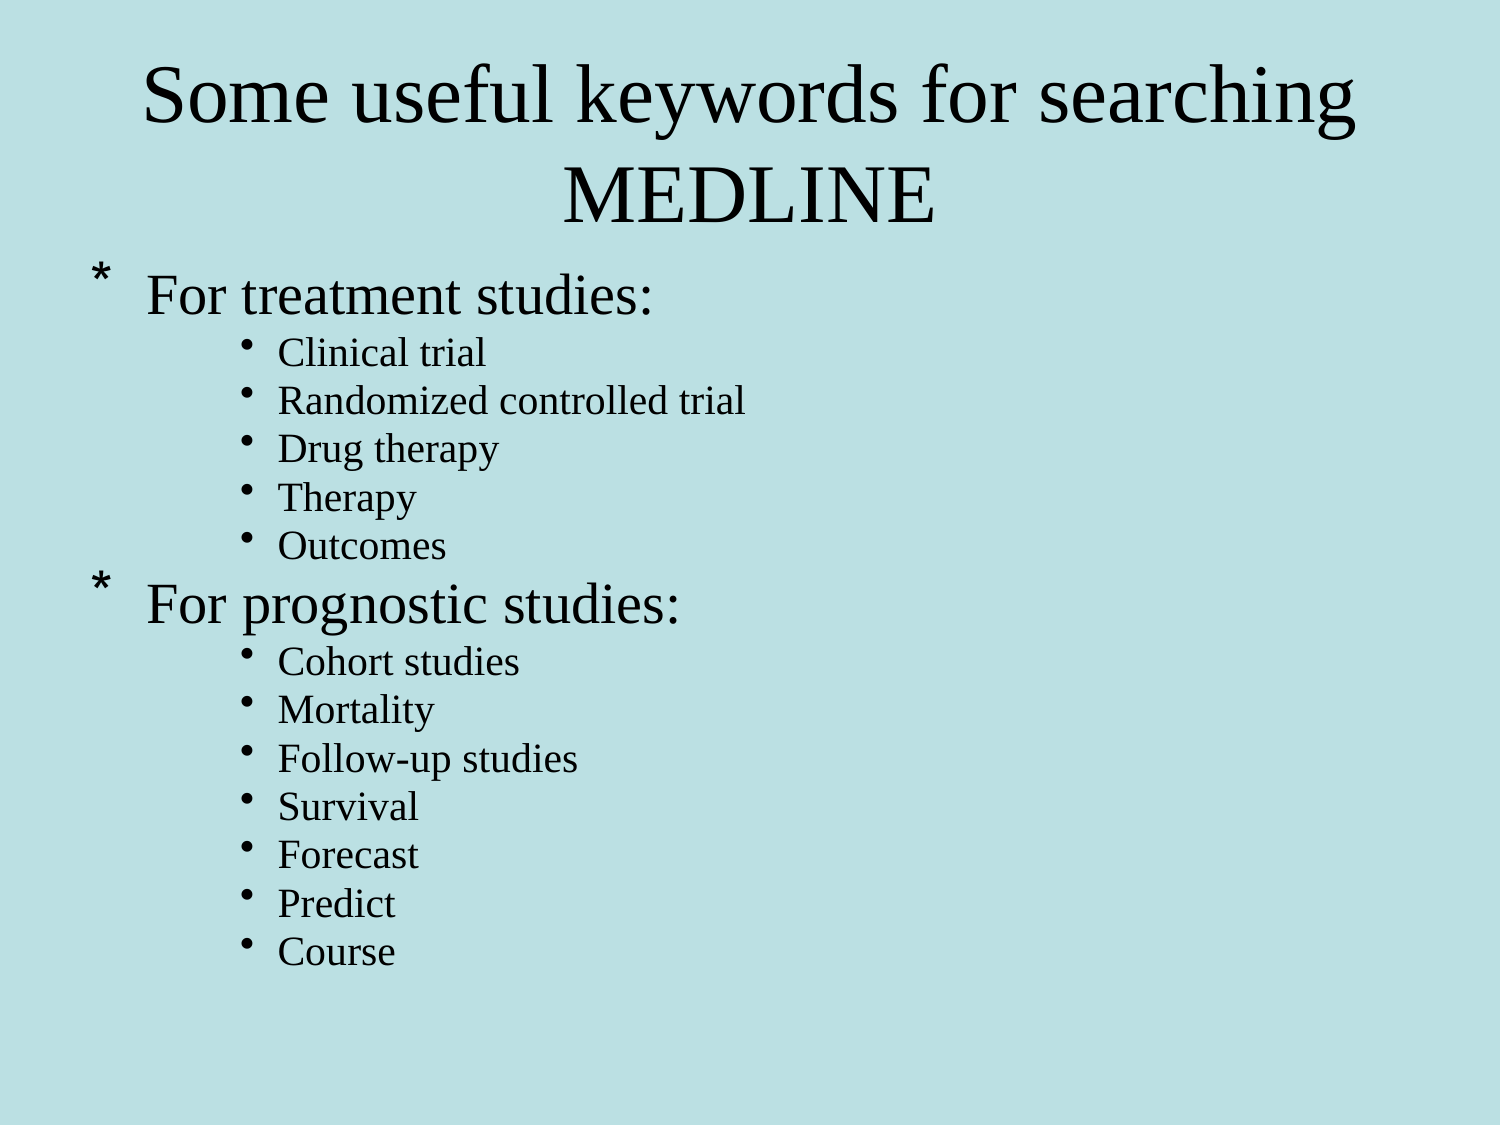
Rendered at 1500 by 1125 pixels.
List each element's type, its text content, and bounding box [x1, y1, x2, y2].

title Some useful keywords for searching MEDLINE [75, 45, 1425, 233]
list For treatment studies: Clinical trial Randomized controlled trial Drug therapy Therapy Outcomes For prognostic studies: Cohort studies Mortality Follow-up studies Survival Forecast Predict Course [75, 262, 1425, 1005]
